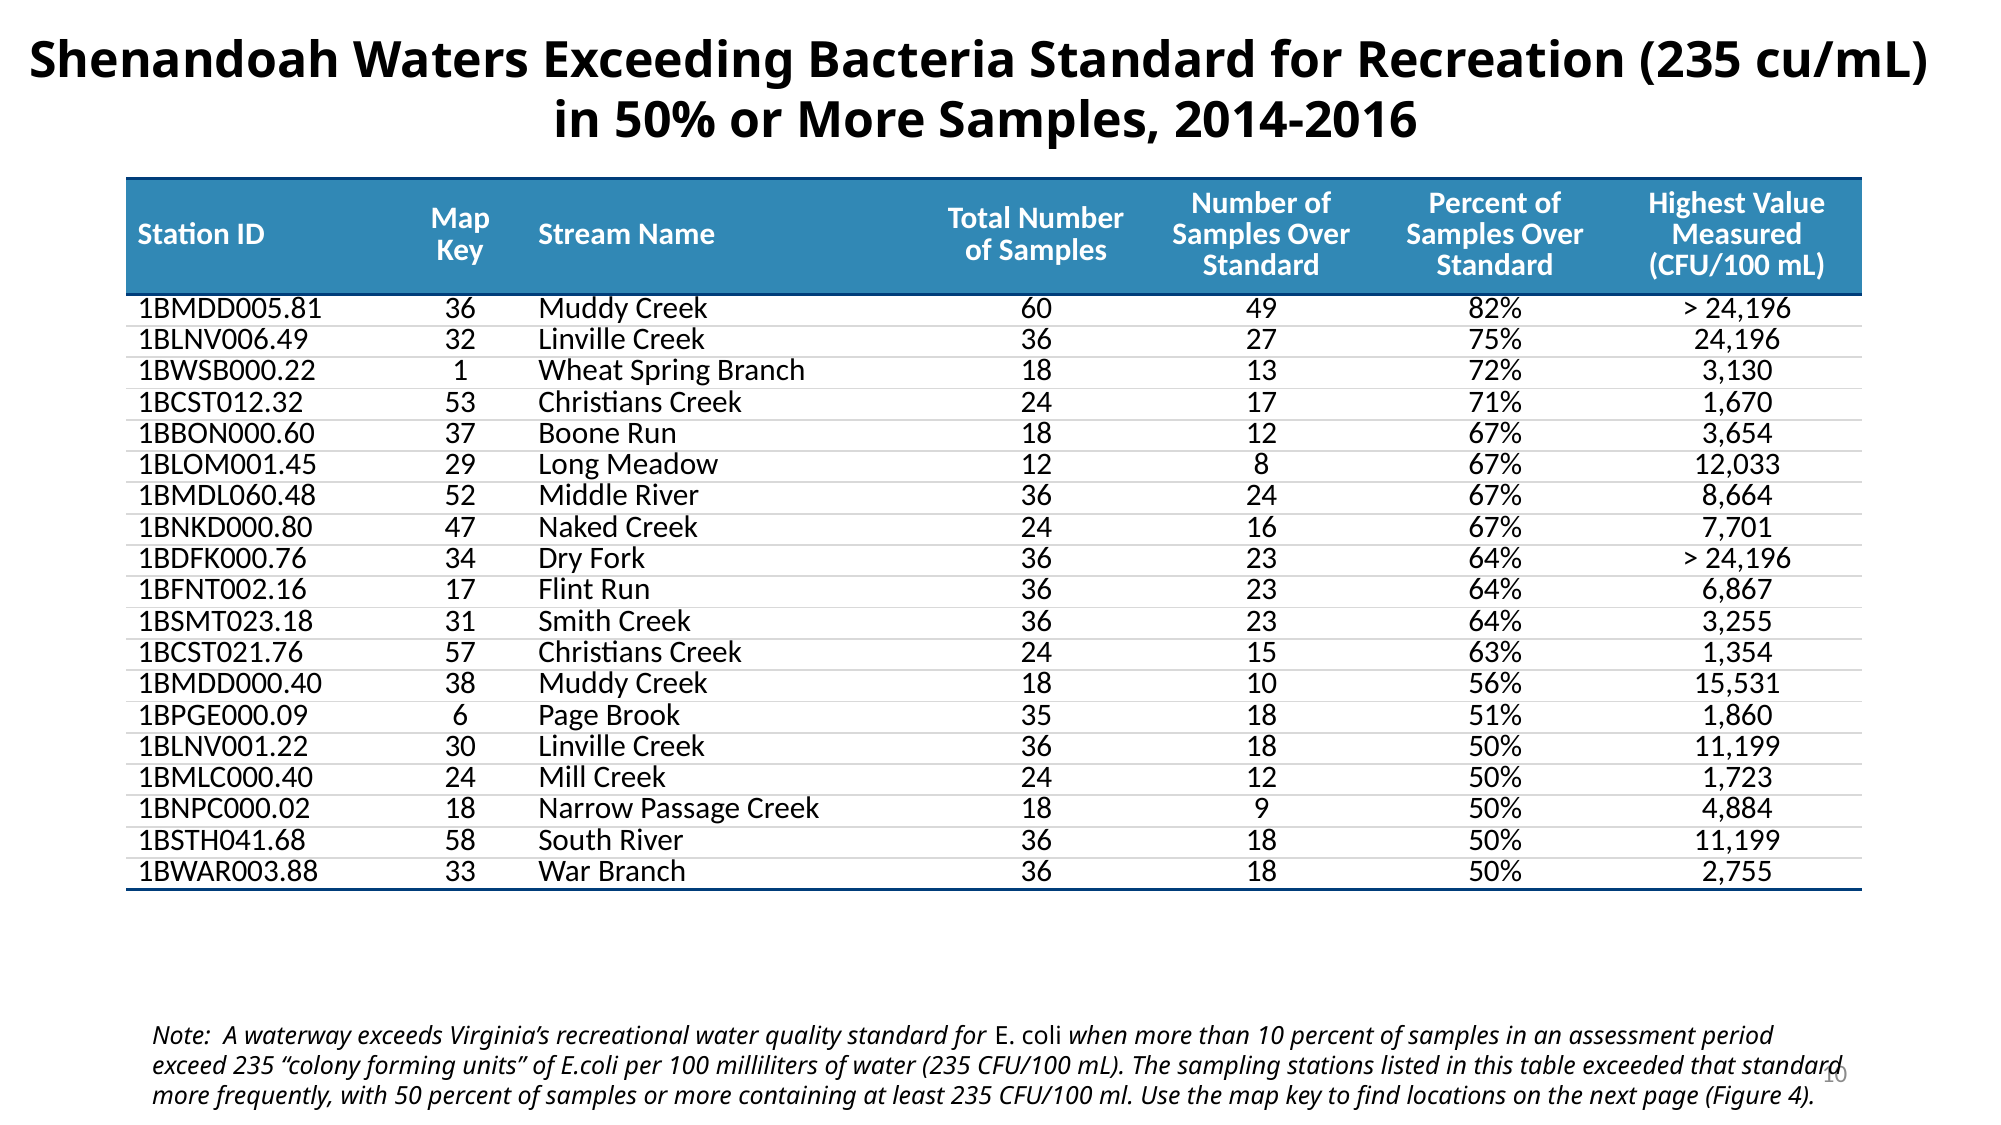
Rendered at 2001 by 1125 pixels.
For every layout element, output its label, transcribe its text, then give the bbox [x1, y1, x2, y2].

table_cell 1 [393, 358, 527, 388]
table_cell 6 [393, 702, 527, 732]
table_cell 11,199 [1612, 734, 1862, 763]
table_cell 7,701 [1612, 515, 1862, 544]
table_cell 71% [1378, 389, 1612, 419]
table_cell 33 [393, 859, 527, 888]
table_cell 18 [393, 796, 527, 826]
table_cell 3,130 [1612, 358, 1862, 388]
table_cell 16 [1145, 515, 1378, 544]
table_cell 50% [1378, 828, 1612, 857]
table_cell 24,196 [1612, 327, 1862, 356]
table_cell 18 [1145, 828, 1378, 857]
table_cell 24 [928, 765, 1145, 794]
table_cell 37 [393, 421, 527, 450]
table_cell Wheat Spring Branch [527, 358, 928, 388]
table_cell 1BMDD000.40 [126, 671, 393, 701]
table_cell 63% [1378, 640, 1612, 669]
table_cell 24 [1145, 483, 1378, 513]
table_cell 1BCST021.76 [126, 640, 393, 669]
table_cell 4,884 [1612, 796, 1862, 826]
table_cell 50% [1378, 859, 1612, 888]
table_cell Smith Creek [527, 608, 928, 638]
table_cell 15 [1145, 640, 1378, 669]
table_cell Boone Run [527, 421, 928, 450]
table_cell 49 [1145, 296, 1378, 325]
table_cell 3,255 [1612, 608, 1862, 638]
table_cell 36 [928, 608, 1145, 638]
table_cell Linville Creek [527, 327, 928, 356]
table_cell 11,199 [1612, 828, 1862, 857]
table_cell Muddy Creek [527, 296, 928, 325]
table_cell 1BLNV001.22 [126, 734, 393, 763]
table_cell 34 [393, 546, 527, 575]
table_cell 2,755 [1612, 859, 1862, 888]
table_cell 18 [1145, 702, 1378, 732]
table_cell 36 [928, 577, 1145, 607]
table_cell 8,664 [1612, 483, 1862, 513]
table_cell 1,670 [1612, 389, 1862, 419]
table_cell 1BNKD000.80 [126, 515, 393, 544]
table_cell 24 [393, 765, 527, 794]
table_cell 1BMLC000.40 [126, 765, 393, 794]
table_cell 36 [928, 327, 1145, 356]
table_cell War Branch [527, 859, 928, 888]
table_cell Muddy Creek [527, 671, 928, 701]
table_cell 6,867 [1612, 577, 1862, 607]
table_cell 18 [928, 796, 1145, 826]
table_cell 50% [1378, 765, 1612, 794]
text_box Shenandoah Waters Exceeding Bacteria Standard for Recreation (235 cu/mL) in 50% or More Samples, 2014-2016 [0, 20, 1995, 156]
table_cell 17 [1145, 389, 1378, 419]
table_header Number of Samples Over Standard [1145, 180, 1378, 293]
table_cell 1BLNV006.49 [126, 327, 393, 356]
table_cell Long Meadow [527, 452, 928, 481]
table_cell 53 [393, 389, 527, 419]
table_cell 58 [393, 828, 527, 857]
table_cell South River [527, 828, 928, 857]
table_cell 1BWSB000.22 [126, 358, 393, 388]
table_cell 9 [1145, 796, 1378, 826]
table_cell 1,354 [1612, 640, 1862, 669]
table_header Total Number of Samples [928, 180, 1145, 293]
table_cell Christians Creek [527, 389, 928, 419]
table_cell 13 [1145, 358, 1378, 388]
table_cell 1BLOM001.45 [126, 452, 393, 481]
table_cell 35 [928, 702, 1145, 732]
table_cell 36 [928, 734, 1145, 763]
table_cell 1,860 [1612, 702, 1862, 732]
table_cell 64% [1378, 546, 1612, 575]
table_cell 18 [1145, 859, 1378, 888]
table_cell 36 [928, 546, 1145, 575]
table_cell 1BNPC000.02 [126, 796, 393, 826]
table_cell > 24,196 [1612, 296, 1862, 325]
table_cell 17 [393, 577, 527, 607]
table_cell 82% [1378, 296, 1612, 325]
table_cell 12 [1145, 765, 1378, 794]
text_box Note: A waterway exceeds Virginia’s recreational water quality standard for E. coli when more than 10 percent of samples in an assessment period exceed 235 “colony forming units” of E.coli per 100 milliliters of water (235 CFU/100 mL). The sampling stations listed in this table exceeded that standard more frequently, with 50 percent of samples or more containing at least 235 CFU/100 ml. Use the map key to find locations on the next page (Figure 4). [137, 1012, 1863, 1117]
table_cell 1BPGE000.09 [126, 702, 393, 732]
table_cell 36 [928, 483, 1145, 513]
table_cell 23 [1145, 546, 1378, 575]
table_cell 24 [928, 389, 1145, 419]
table_cell 12 [928, 452, 1145, 481]
table_header Map Key [393, 180, 527, 293]
table_cell > 24,196 [1612, 546, 1862, 575]
table_cell 24 [928, 640, 1145, 669]
table_cell 67% [1378, 452, 1612, 481]
table_cell 18 [928, 358, 1145, 388]
table_cell 57 [393, 640, 527, 669]
table_cell Dry Fork [527, 546, 928, 575]
table_cell 31 [393, 608, 527, 638]
table_cell 1BDFK000.76 [126, 546, 393, 575]
slide_number 10 [1412, 1042, 1863, 1103]
table_cell 12,033 [1612, 452, 1862, 481]
table_cell 1BCST012.32 [126, 389, 393, 419]
table_cell 32 [393, 327, 527, 356]
table_cell Narrow Passage Creek [527, 796, 928, 826]
table_cell Naked Creek [527, 515, 928, 544]
table_cell 27 [1145, 327, 1378, 356]
table_cell 1BSMT023.18 [126, 608, 393, 638]
table_header Highest Value Measured (CFU/100 mL) [1612, 180, 1862, 293]
table_cell 67% [1378, 483, 1612, 513]
table_cell 1BWAR003.88 [126, 859, 393, 888]
table_cell 36 [393, 296, 527, 325]
table_cell 18 [1145, 734, 1378, 763]
table_cell 18 [928, 671, 1145, 701]
table_cell Mill Creek [527, 765, 928, 794]
table_cell 1BSTH041.68 [126, 828, 393, 857]
table_cell 29 [393, 452, 527, 481]
table_cell 23 [1145, 608, 1378, 638]
table_cell 12 [1145, 421, 1378, 450]
table_cell 56% [1378, 671, 1612, 701]
table_cell Middle River [527, 483, 928, 513]
table_cell 47 [393, 515, 527, 544]
table_cell 36 [928, 859, 1145, 888]
table_cell 1BMDL060.48 [126, 483, 393, 513]
table_cell 67% [1378, 421, 1612, 450]
table_cell 1,723 [1612, 765, 1862, 794]
table_cell 8 [1145, 452, 1378, 481]
table_cell Flint Run [527, 577, 928, 607]
table_cell 10 [1145, 671, 1378, 701]
table_cell 30 [393, 734, 527, 763]
table_cell 38 [393, 671, 527, 701]
table_cell 15,531 [1612, 671, 1862, 701]
table_cell 64% [1378, 608, 1612, 638]
table_cell 64% [1378, 577, 1612, 607]
table_cell 60 [928, 296, 1145, 325]
table_header Percent of Samples Over Standard [1378, 180, 1612, 293]
table_cell 23 [1145, 577, 1378, 607]
table_cell 50% [1378, 796, 1612, 826]
table_cell 36 [928, 828, 1145, 857]
table_cell Christians Creek [527, 640, 928, 669]
table_cell 50% [1378, 734, 1612, 763]
table_cell 75% [1378, 327, 1612, 356]
table_header Station ID [126, 180, 393, 293]
table_cell 1BBON000.60 [126, 421, 393, 450]
table_cell 52 [393, 483, 527, 513]
table_cell 24 [928, 515, 1145, 544]
table_cell 51% [1378, 702, 1612, 732]
table_cell Linville Creek [527, 734, 928, 763]
table_cell 3,654 [1612, 421, 1862, 450]
table_cell 72% [1378, 358, 1612, 388]
table_cell 1BMDD005.81 [126, 296, 393, 325]
table_cell Page Brook [527, 702, 928, 732]
table_header Stream Name [527, 180, 928, 293]
table_cell 67% [1378, 515, 1612, 544]
table_cell 18 [928, 421, 1145, 450]
table_cell 1BFNT002.16 [126, 577, 393, 607]
